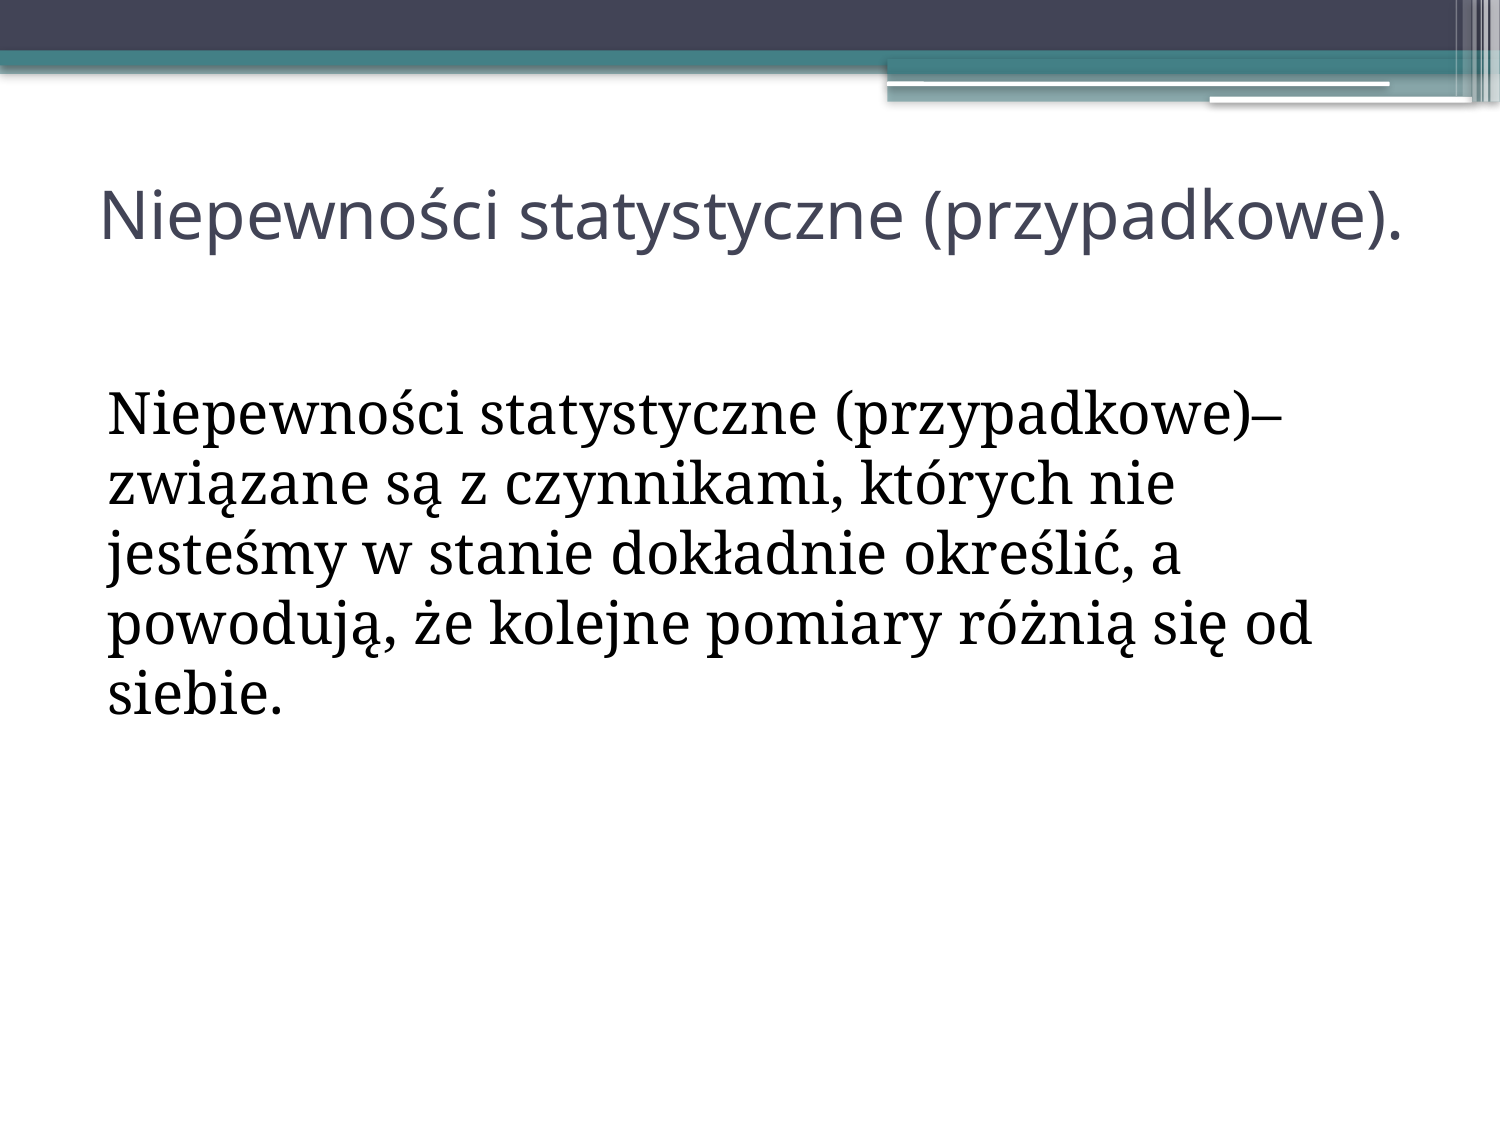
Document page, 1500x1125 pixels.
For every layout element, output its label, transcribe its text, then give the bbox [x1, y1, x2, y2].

list Niepewności statystyczne (przypadkowe)– związane są z czynnikami, których nie jesteśmy w stanie dokładnie określić, a powodują, że kolejne pomiary różnią się od siebie. [75, 368, 1425, 1079]
title Niepewności statystyczne (przypadkowe). [76, 125, 1427, 301]
